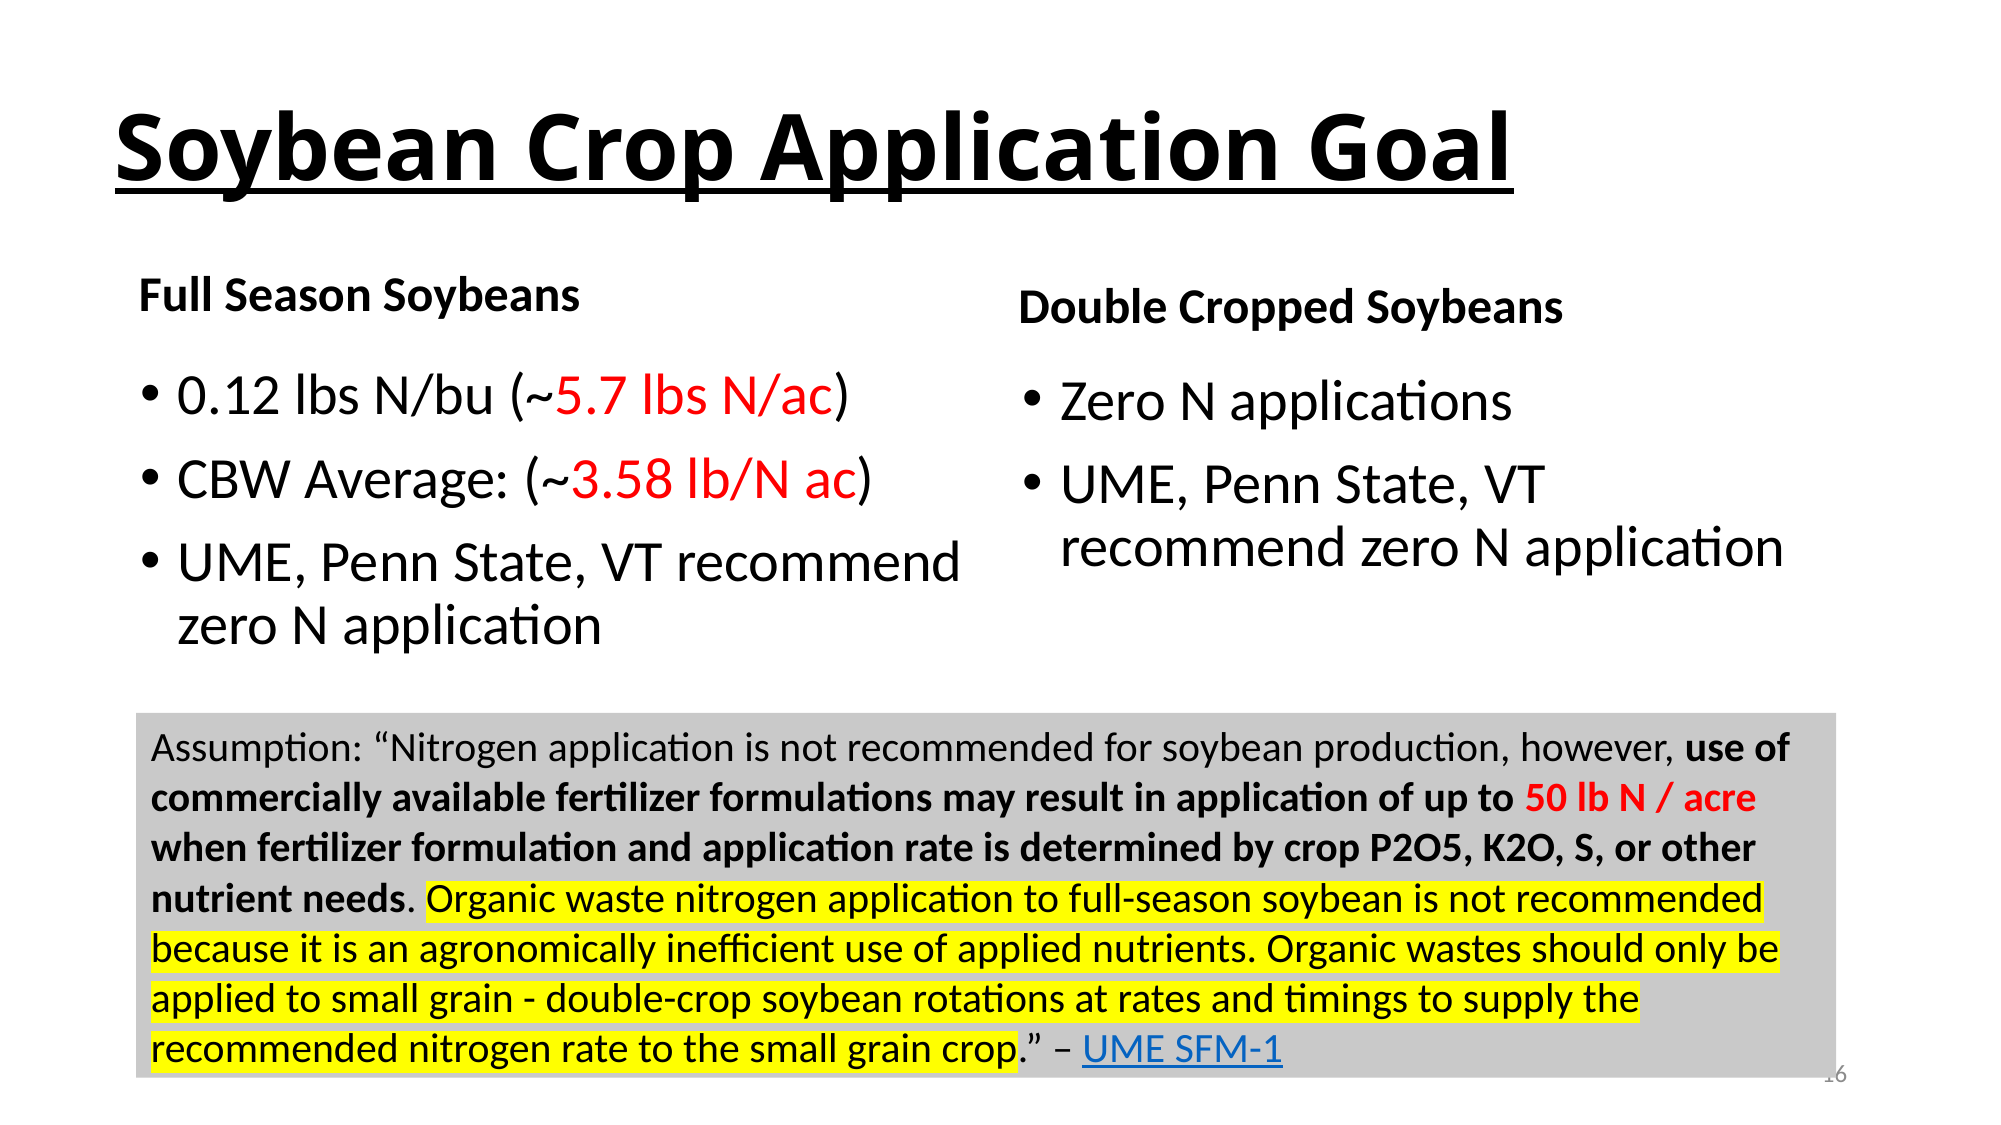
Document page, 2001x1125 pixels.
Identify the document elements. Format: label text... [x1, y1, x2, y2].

text_box Assumption: “Nitrogen application is not recommended for soybean production, however, use of commercially available fertilizer formulations may result in application of up to 50 lb N / acre when fertilizer formulation and application rate is determined by crop P2O5, K2O, S, or other nutrient needs. Organic waste nitrogen application to full-season soybean is not recommended because it is an agronomically inefficient use of applied nutrients. Organic wastes should only be applied to small grain - double-crop soybean rotations at rates and timings to supply the recommended nitrogen rate to the small grain crop.” – UME SFM-1 [136, 712, 1837, 1078]
slide_number 16 [1412, 1042, 1863, 1103]
list Zero N applications UME, Penn State, VT recommend zero N application [1007, 362, 1859, 596]
list Full Season Soybeans [123, 195, 970, 331]
list Double Cropped Soybeans [1003, 206, 1854, 342]
list 0.12 lbs N/bu (~5.7 lbs N/ac) CBW Average: (~3.58 lb/N ac) UME, Penn State, VT recommend zero N application [125, 356, 1010, 753]
title Soybean Crop Application Goal [99, 45, 1900, 258]
